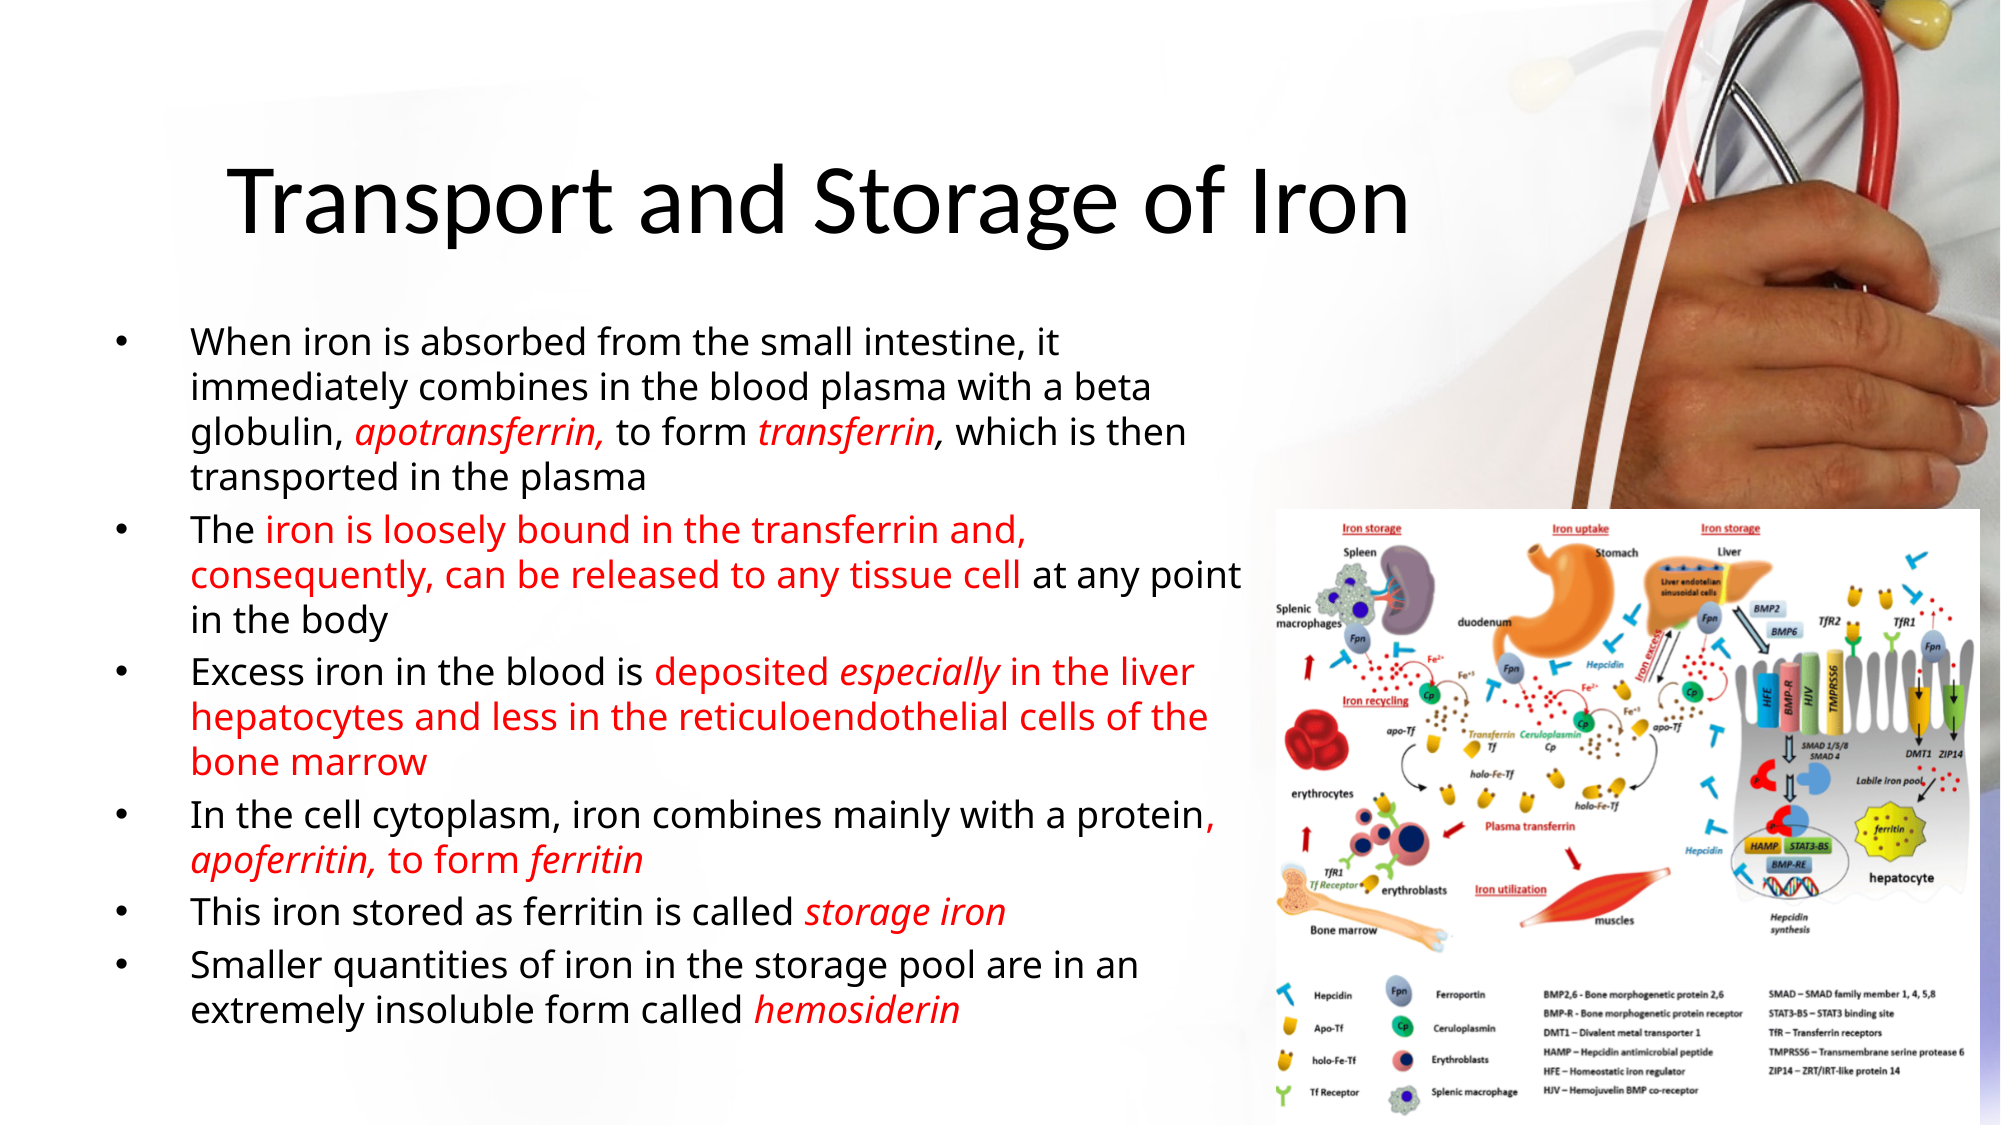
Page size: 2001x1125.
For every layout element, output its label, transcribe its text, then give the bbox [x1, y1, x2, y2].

list When iron is absorbed from the small intestine, it immediately combines in the blood plasma with a beta globulin, apotransferrin, to form transferrin, which is then transported in the plasma The iron is loosely bound in the transferrin and, consequently, can be released to any tissue cell at any point in the body Excess iron in the blood is deposited especially in the liver hepatocytes and less in the reticuloendothelial cells of the bone marrow In the cell cytoplasm, iron combines mainly with a protein, apoferritin, to form ferritin This iron stored as ferritin is called storage iron Smaller quantities of iron in the storage pool are in an extremely insoluble form called hemosiderin [100, 310, 1277, 1043]
picture [0, 0, 2001, 1125]
title Transport and Storage of Iron [99, 110, 1540, 278]
